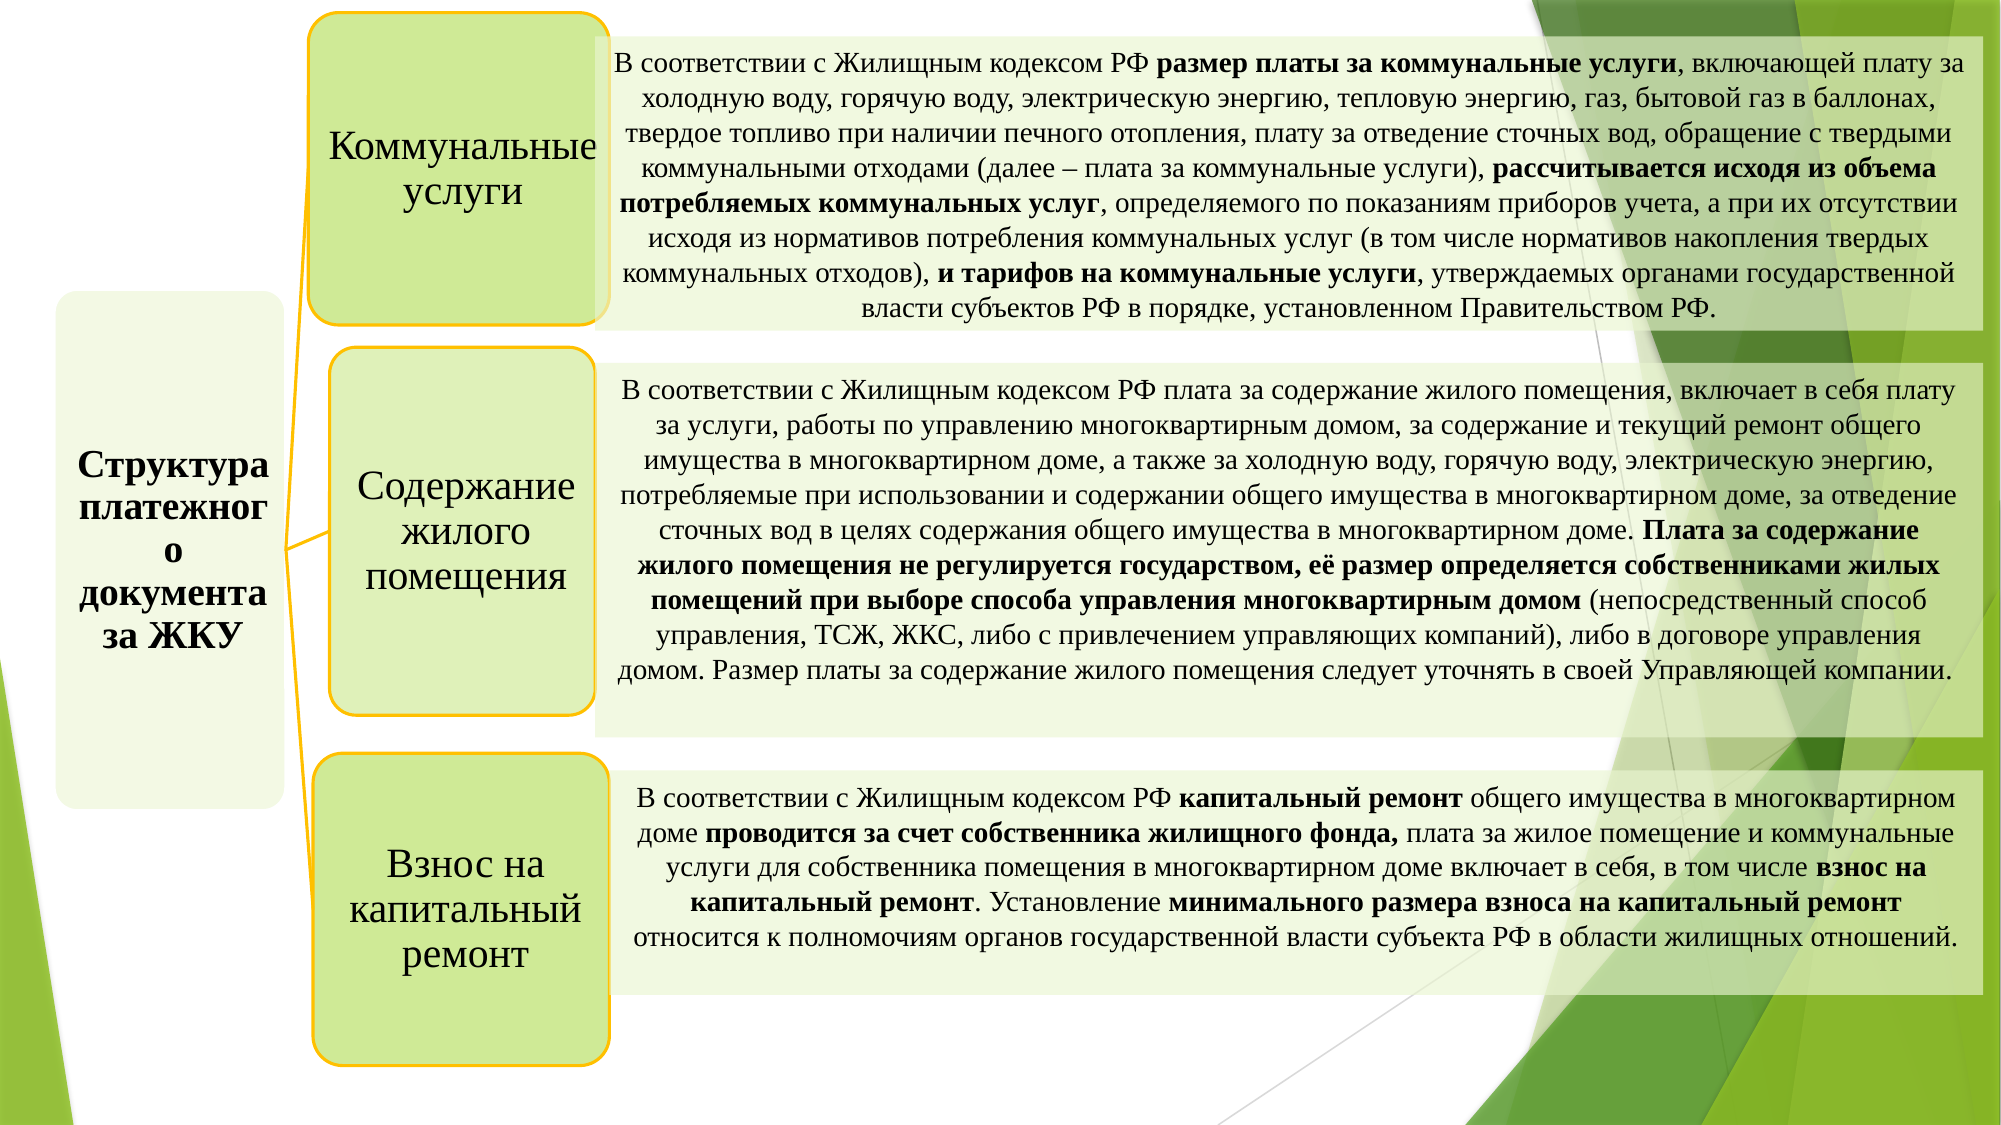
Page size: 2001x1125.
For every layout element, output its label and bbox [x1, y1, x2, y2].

list [53, 12, 1984, 1101]
